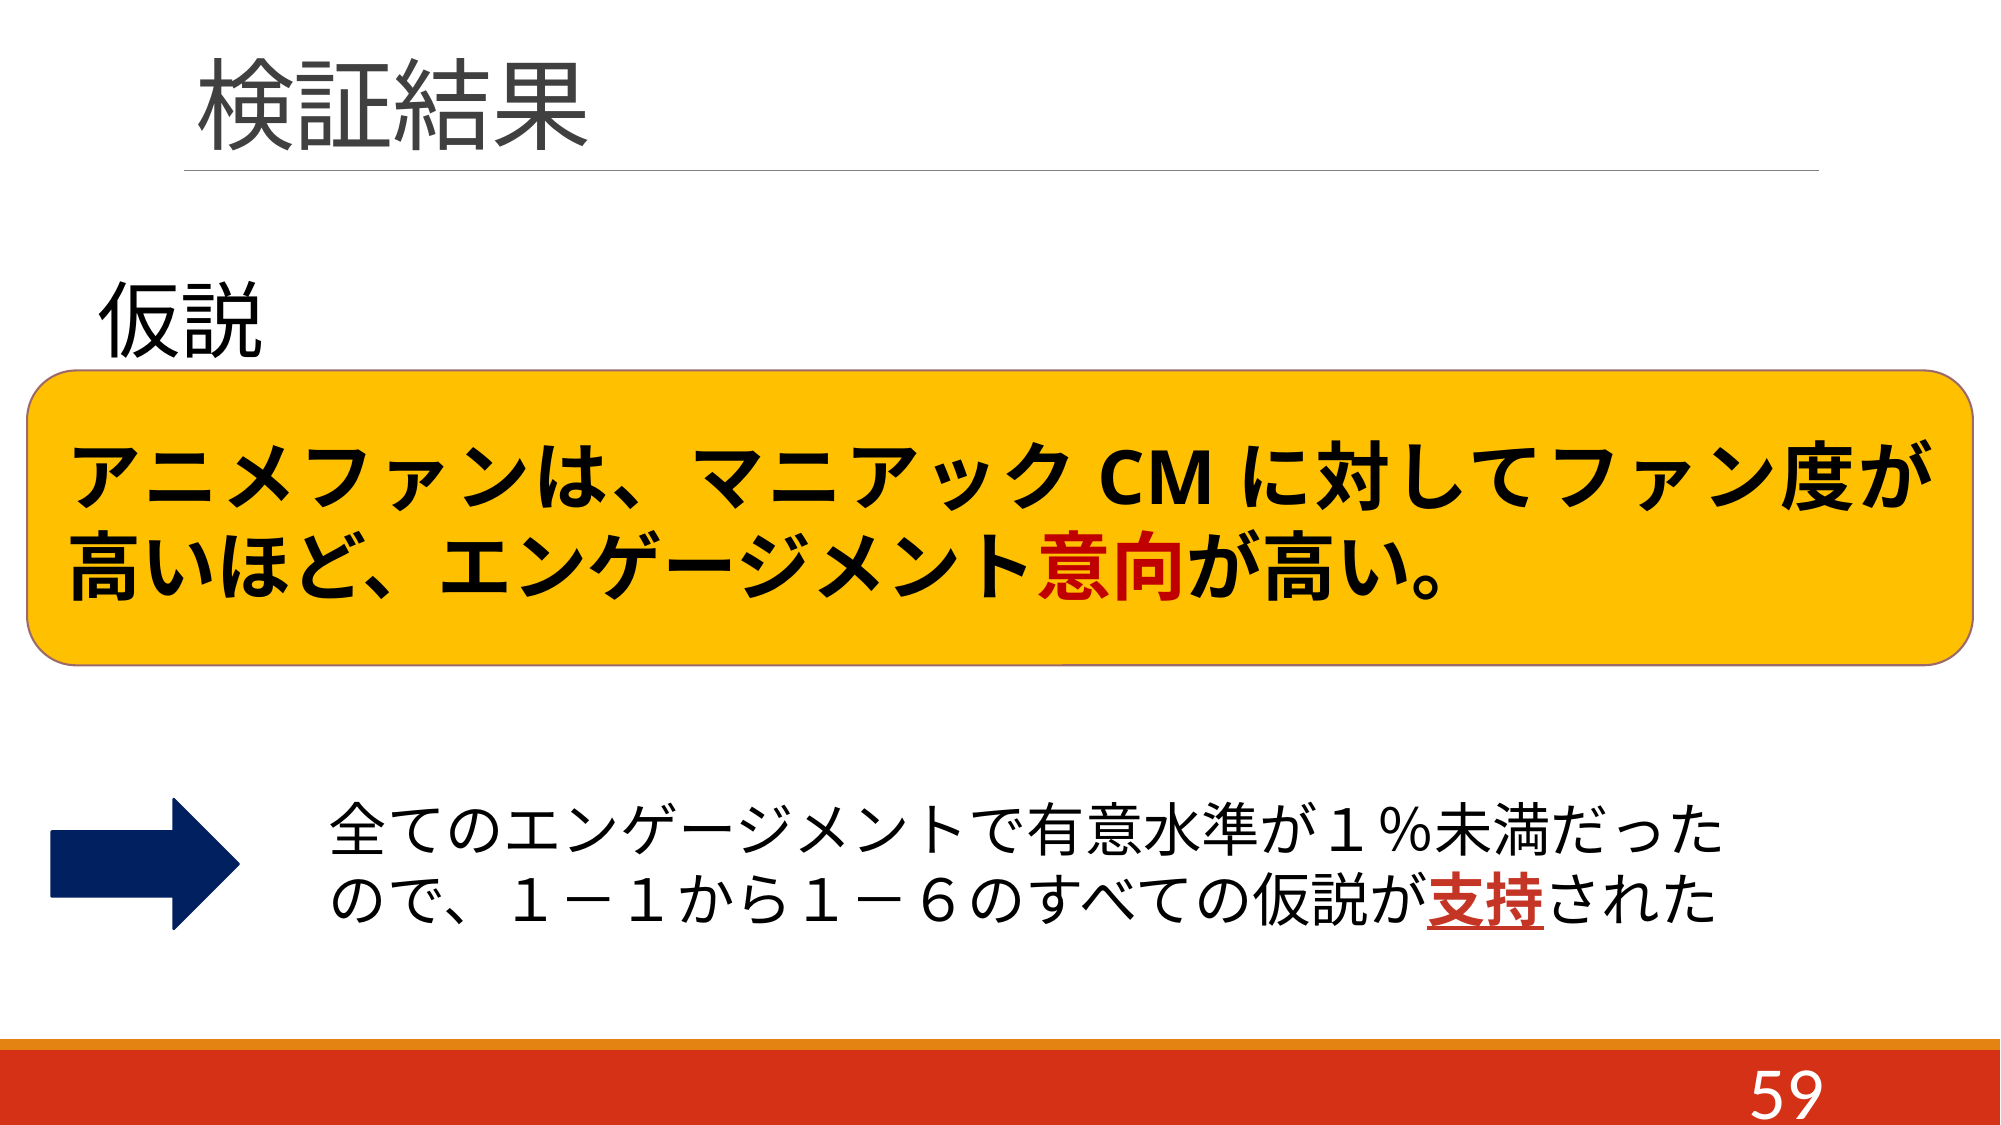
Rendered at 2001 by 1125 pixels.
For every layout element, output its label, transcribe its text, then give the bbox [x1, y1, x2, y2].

text_box アニメファンは、マニアックCMに対してファン度が高いほど、エンゲージメント意向が高い。 [51, 421, 1950, 617]
text_box [50, 797, 240, 931]
text_box [27, 370, 1973, 666]
text_box 全てのエンゲージメントで有意水準が１％未満だったので、１－１から１－６のすべての仮説が支持された [314, 785, 1795, 941]
title 検証結果 [180, 28, 1830, 171]
slide_number 59 [1624, 1059, 1840, 1120]
text_box 仮説 [82, 260, 279, 376]
